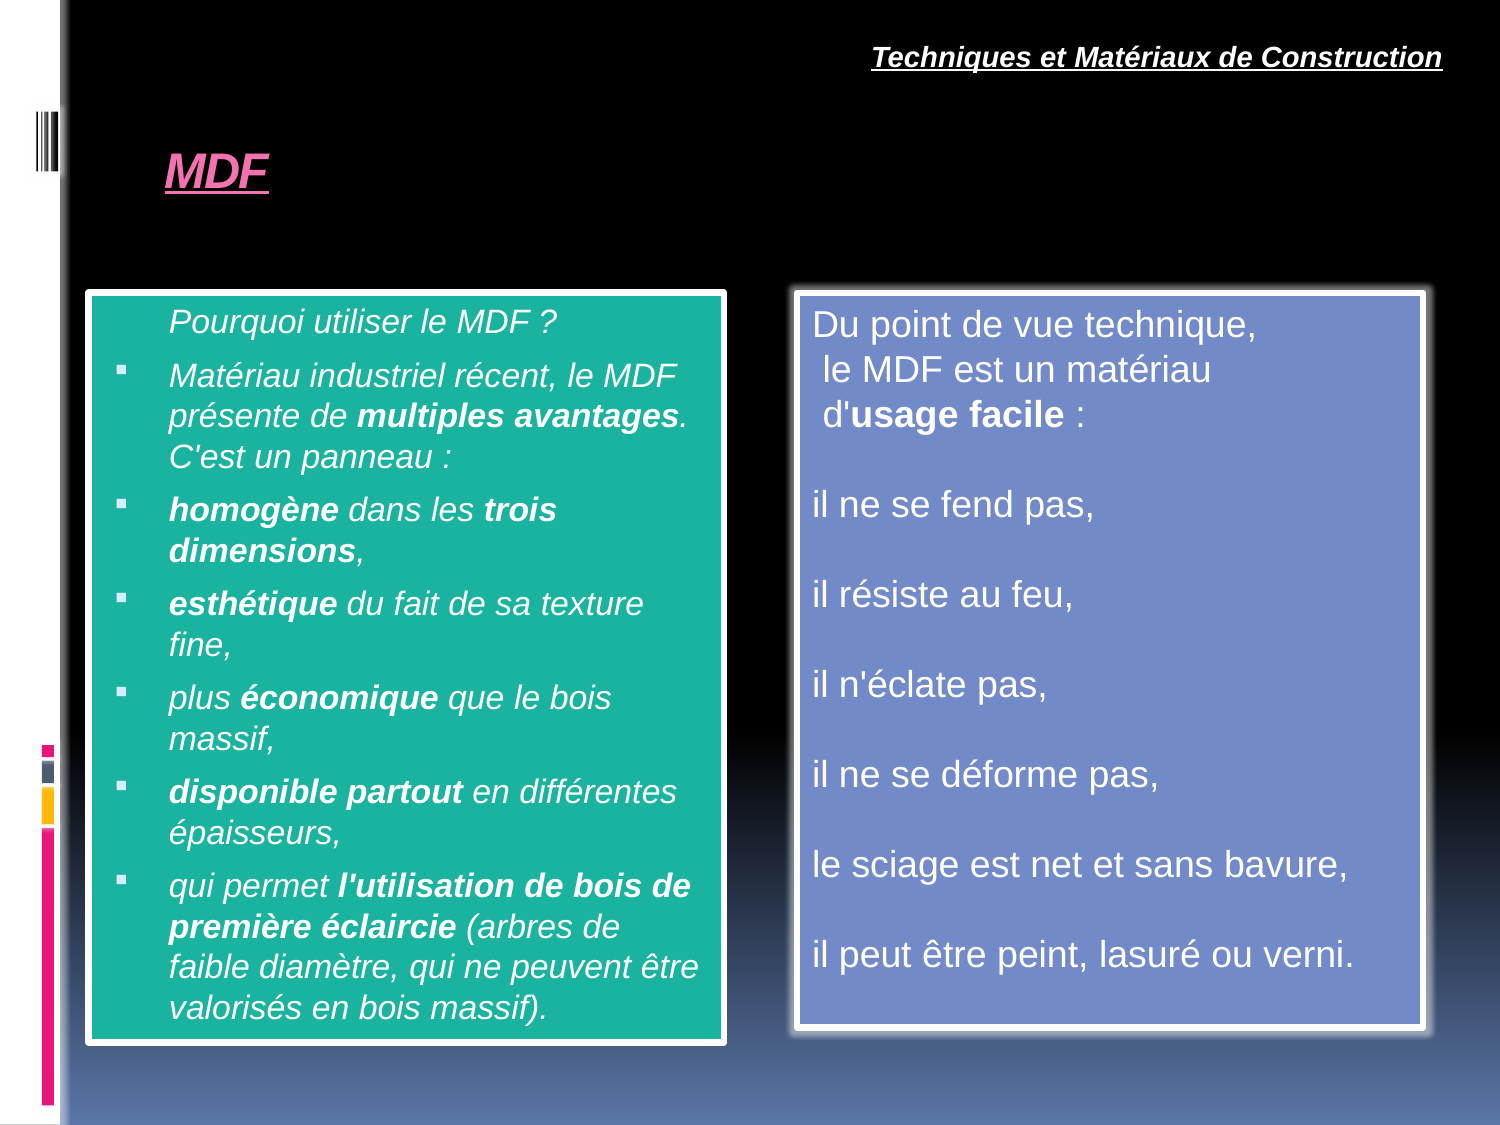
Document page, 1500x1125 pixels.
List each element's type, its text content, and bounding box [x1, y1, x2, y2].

text_box Du point de vue technique, le MDF est un matériau d'usage facile : il ne se fend pas, il résiste au feu, il n'éclate pas, il ne se déforme pas, le sciage est net et sans bavure, il peut être peint, lasuré ou verni. [794, 290, 1426, 1031]
list Pourquoi utiliser le MDF ? Matériau industriel récent, le MDF présente de multiples avantages. C'est un panneau : homogène dans les trois dimensions, esthétique du fait de sa texture fine, plus économique que le bois massif, disponible partout en différentes épaisseurs, qui permet l'utilisation de bois de première éclaircie (arbres de faible diamètre, qui ne peuvent être valorisés en bois massif). [85, 289, 727, 1046]
text_box Techniques et Matériaux de Construction [856, 30, 1500, 81]
title MDF [150, 131, 1425, 232]
